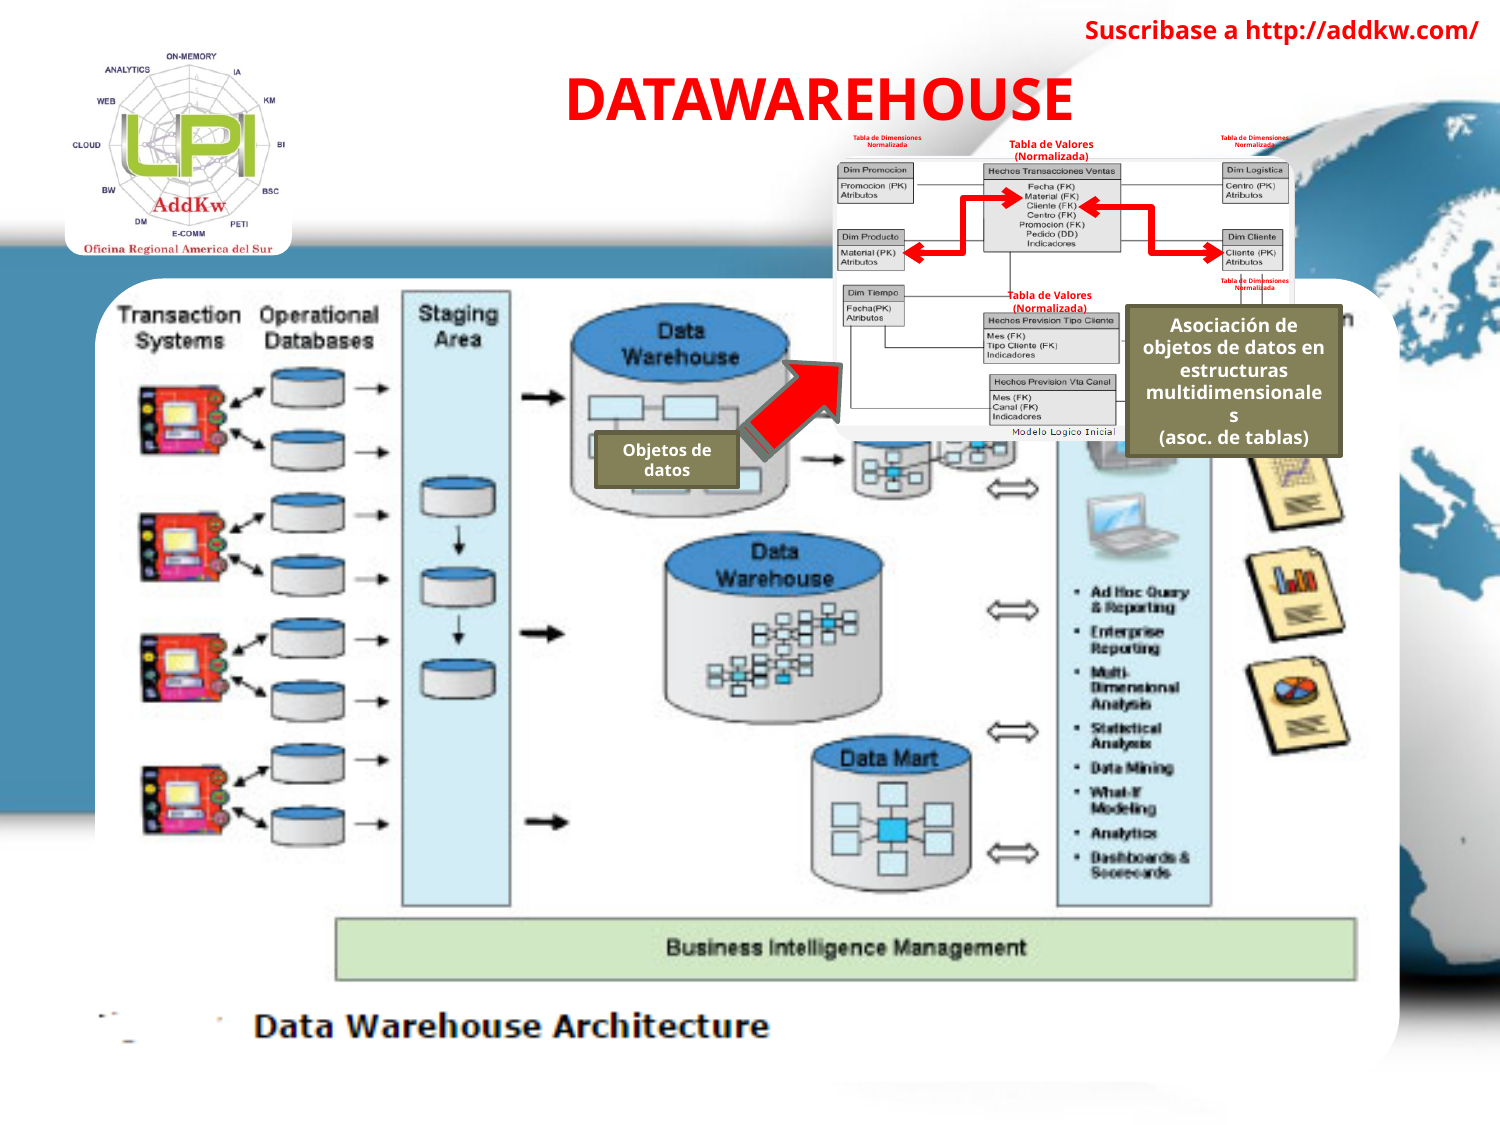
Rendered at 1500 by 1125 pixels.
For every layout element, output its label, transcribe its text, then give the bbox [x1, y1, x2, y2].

picture [0, 0, 1500, 1125]
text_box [832, 126, 1306, 442]
text_box datawarehouse [276, 54, 1364, 173]
text_box Suscribase a http://addkw.com/ [1070, 7, 1495, 52]
